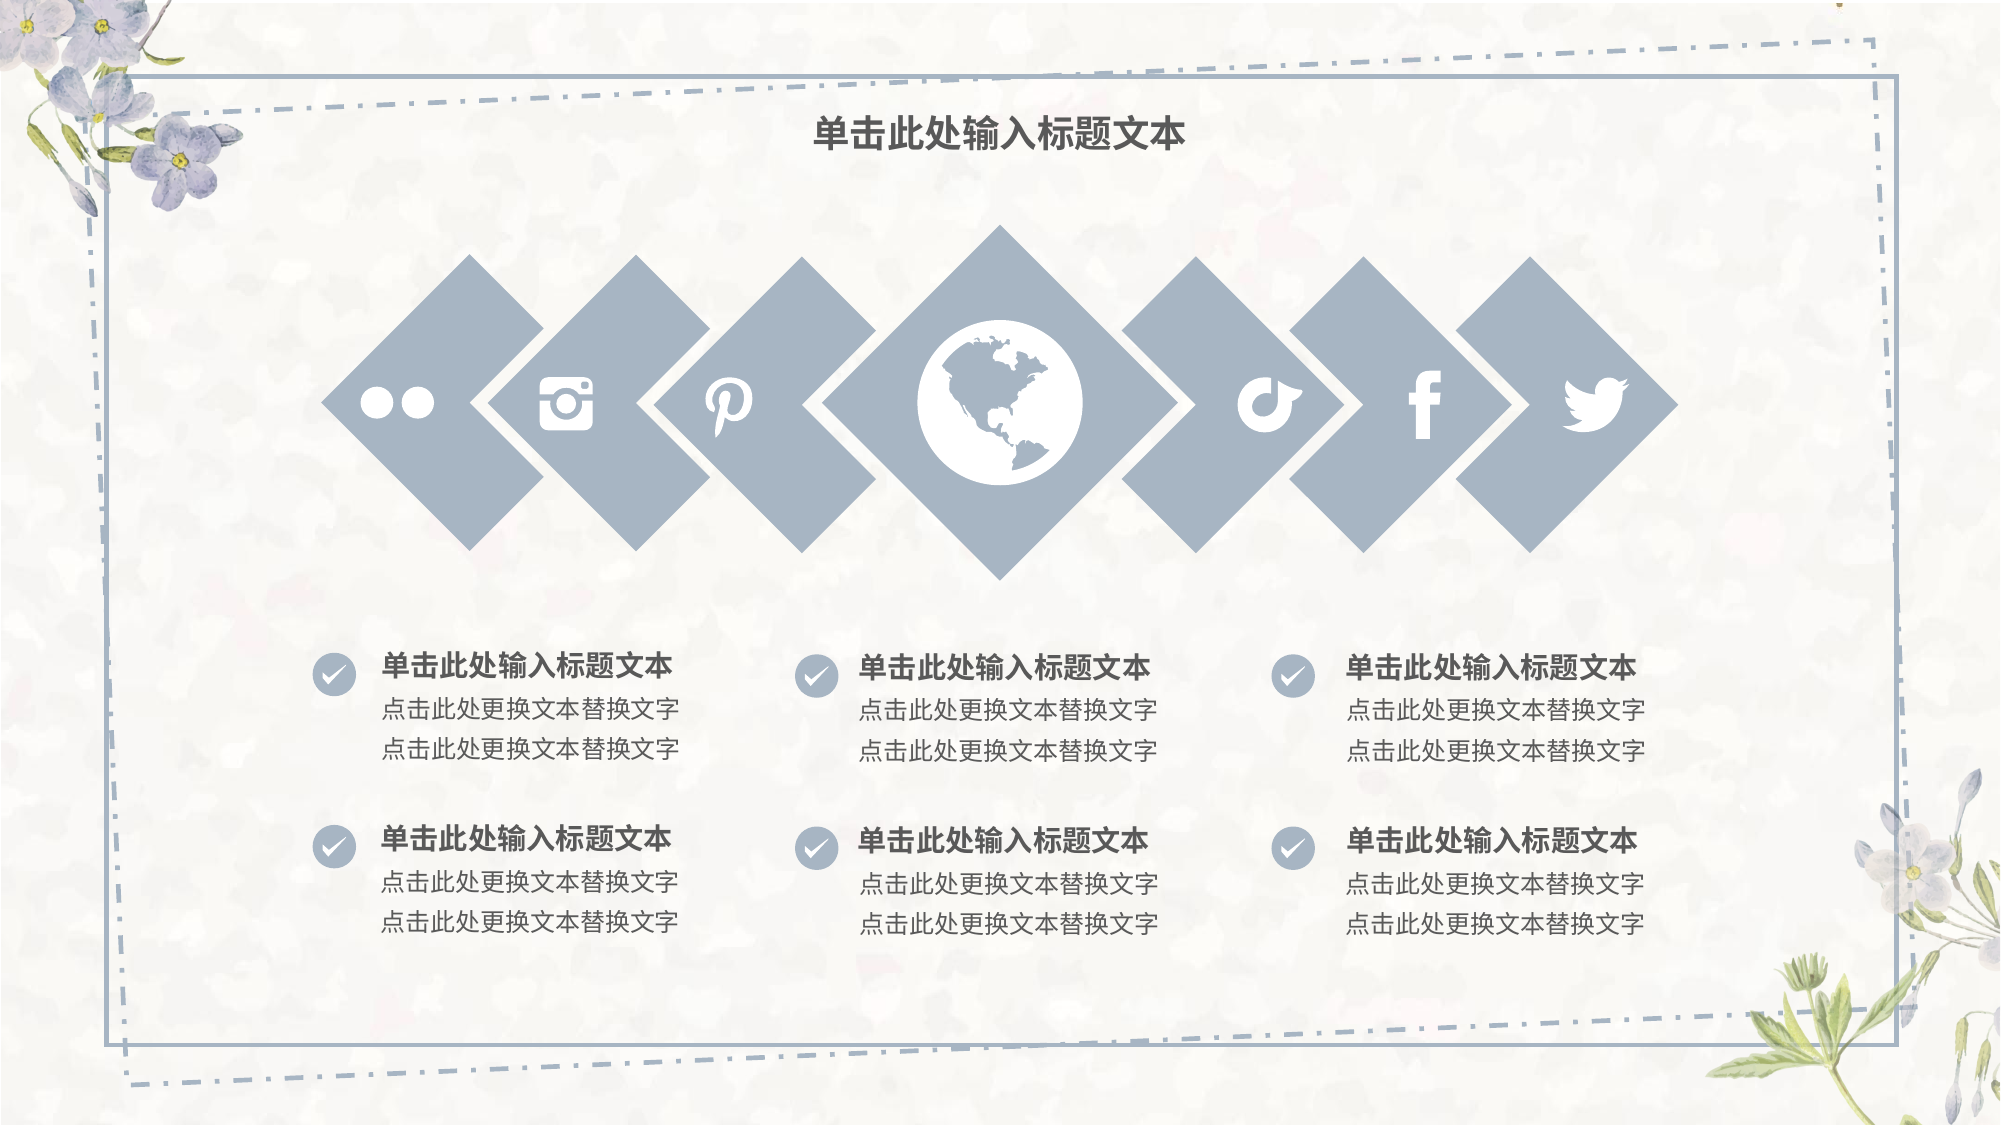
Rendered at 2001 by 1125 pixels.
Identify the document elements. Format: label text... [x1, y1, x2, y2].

text_box 点击此处更换文本替换文字 点击此处更换文本替换文字 [1346, 684, 1695, 766]
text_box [360, 297, 575, 508]
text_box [874, 276, 1126, 529]
text_box 单击此处输入标题文本 [858, 649, 1182, 684]
text_box 单击此处输入标题文本 [1346, 822, 1670, 858]
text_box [1305, 299, 1424, 510]
text_box 单击此处输入标题文本 [857, 822, 1181, 858]
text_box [1090, 299, 1305, 510]
text_box 点击此处更换文本替换文字 点击此处更换文本替换文字 [859, 858, 1216, 939]
text_box 点击此处更换文本替换文字 点击此处更换文本替换文字 [380, 855, 722, 937]
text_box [530, 298, 741, 508]
text_box 单击此处输入标题文本 [381, 647, 704, 682]
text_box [794, 826, 839, 870]
text_box 点击此处更换文本替换文字 点击此处更换文本替换文字 [858, 684, 1205, 766]
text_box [1424, 299, 1635, 510]
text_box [1271, 826, 1315, 870]
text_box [312, 824, 356, 869]
picture [0, 0, 2001, 1125]
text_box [696, 299, 907, 510]
text_box 单击此处输入标题文本 [380, 820, 703, 855]
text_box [1271, 654, 1315, 698]
text_box 单击此处输入标题文本 [794, 102, 1205, 162]
text_box 点击此处更换文本替换文字 点击此处更换文本替换文字 [1345, 858, 1696, 939]
text_box 点击此处更换文本替换文字 点击此处更换文本替换文字 [381, 682, 722, 764]
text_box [794, 654, 839, 698]
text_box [312, 652, 356, 697]
text_box 单击此处输入标题文本 [1345, 649, 1669, 685]
